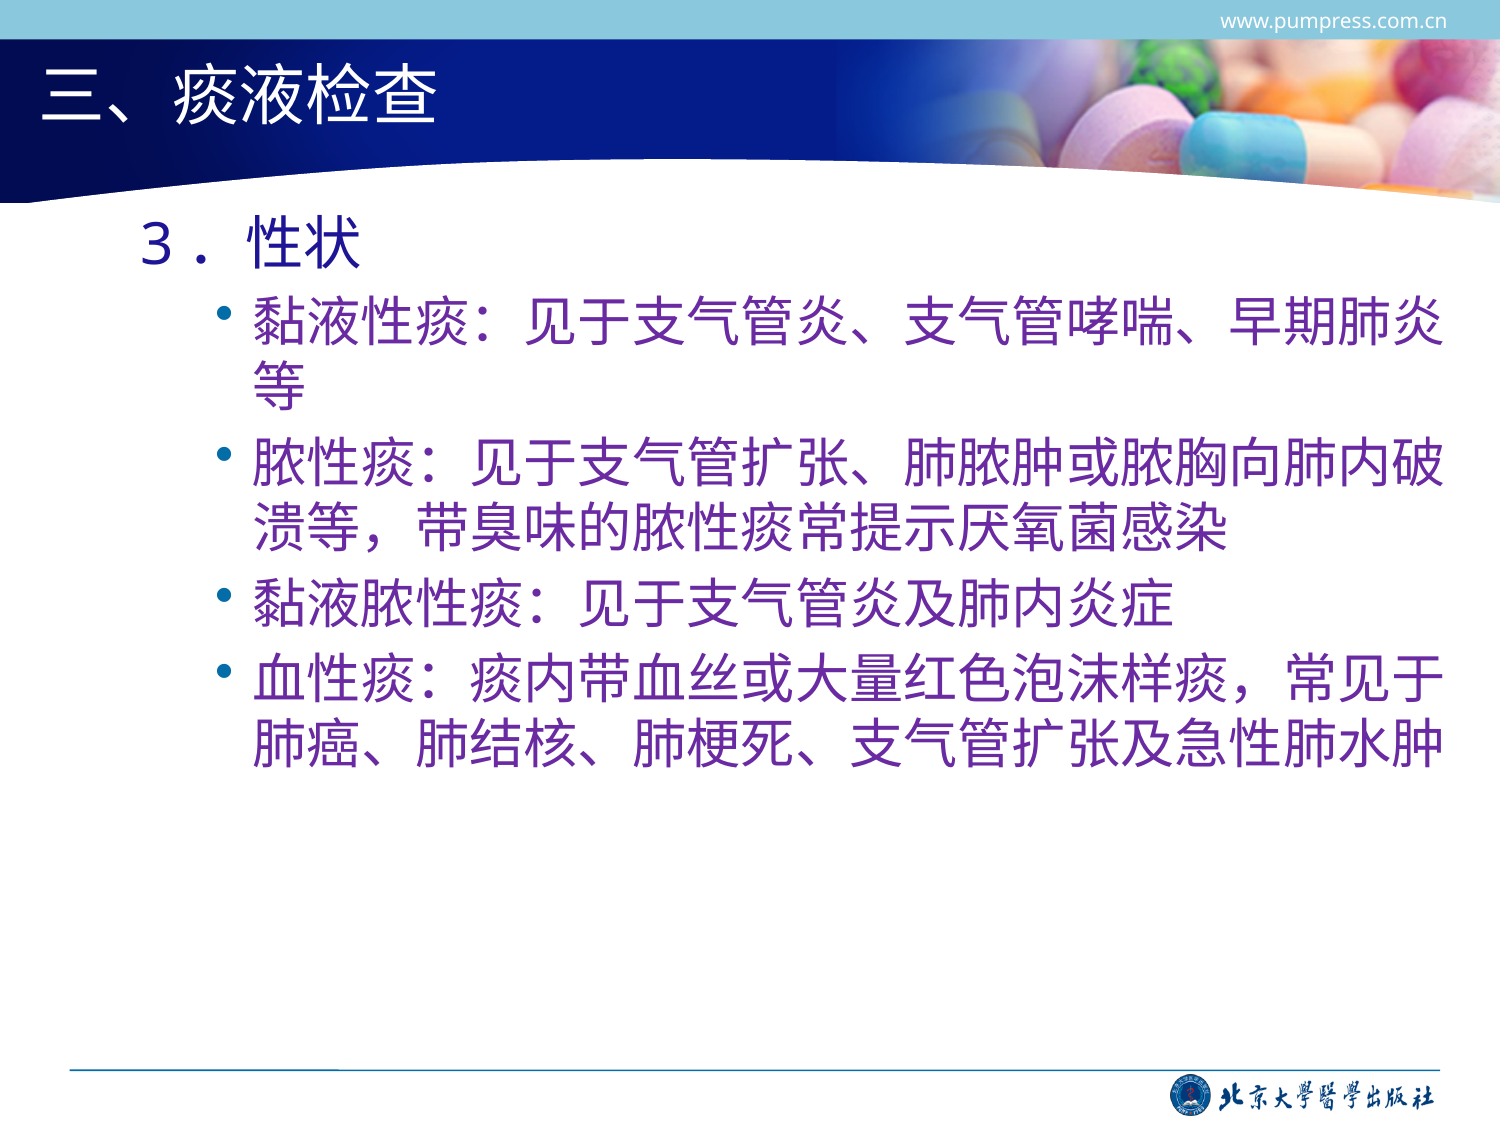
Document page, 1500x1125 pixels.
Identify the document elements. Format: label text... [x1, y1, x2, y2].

slide_number www.pumpress.com.cn [1024, 0, 1463, 38]
list 3．性状 黏液性痰：见于支气管炎、支气管哮喘、早期肺炎等 脓性痰：见于支气管扩张、肺脓肿或脓胸向肺内破溃等，带臭味的脓性痰常提示厌氧菌感染 黏液脓性痰：见于支气管炎及肺内炎症 血性痰：痰内带血丝或大量红色泡沫样痰，常见于肺癌、肺结核、肺梗死、支气管扩张及急性肺水肿 [49, 198, 1463, 1026]
title 三、痰液检查 [23, 46, 1349, 140]
picture [1170, 1074, 1436, 1118]
picture [0, 40, 1500, 203]
